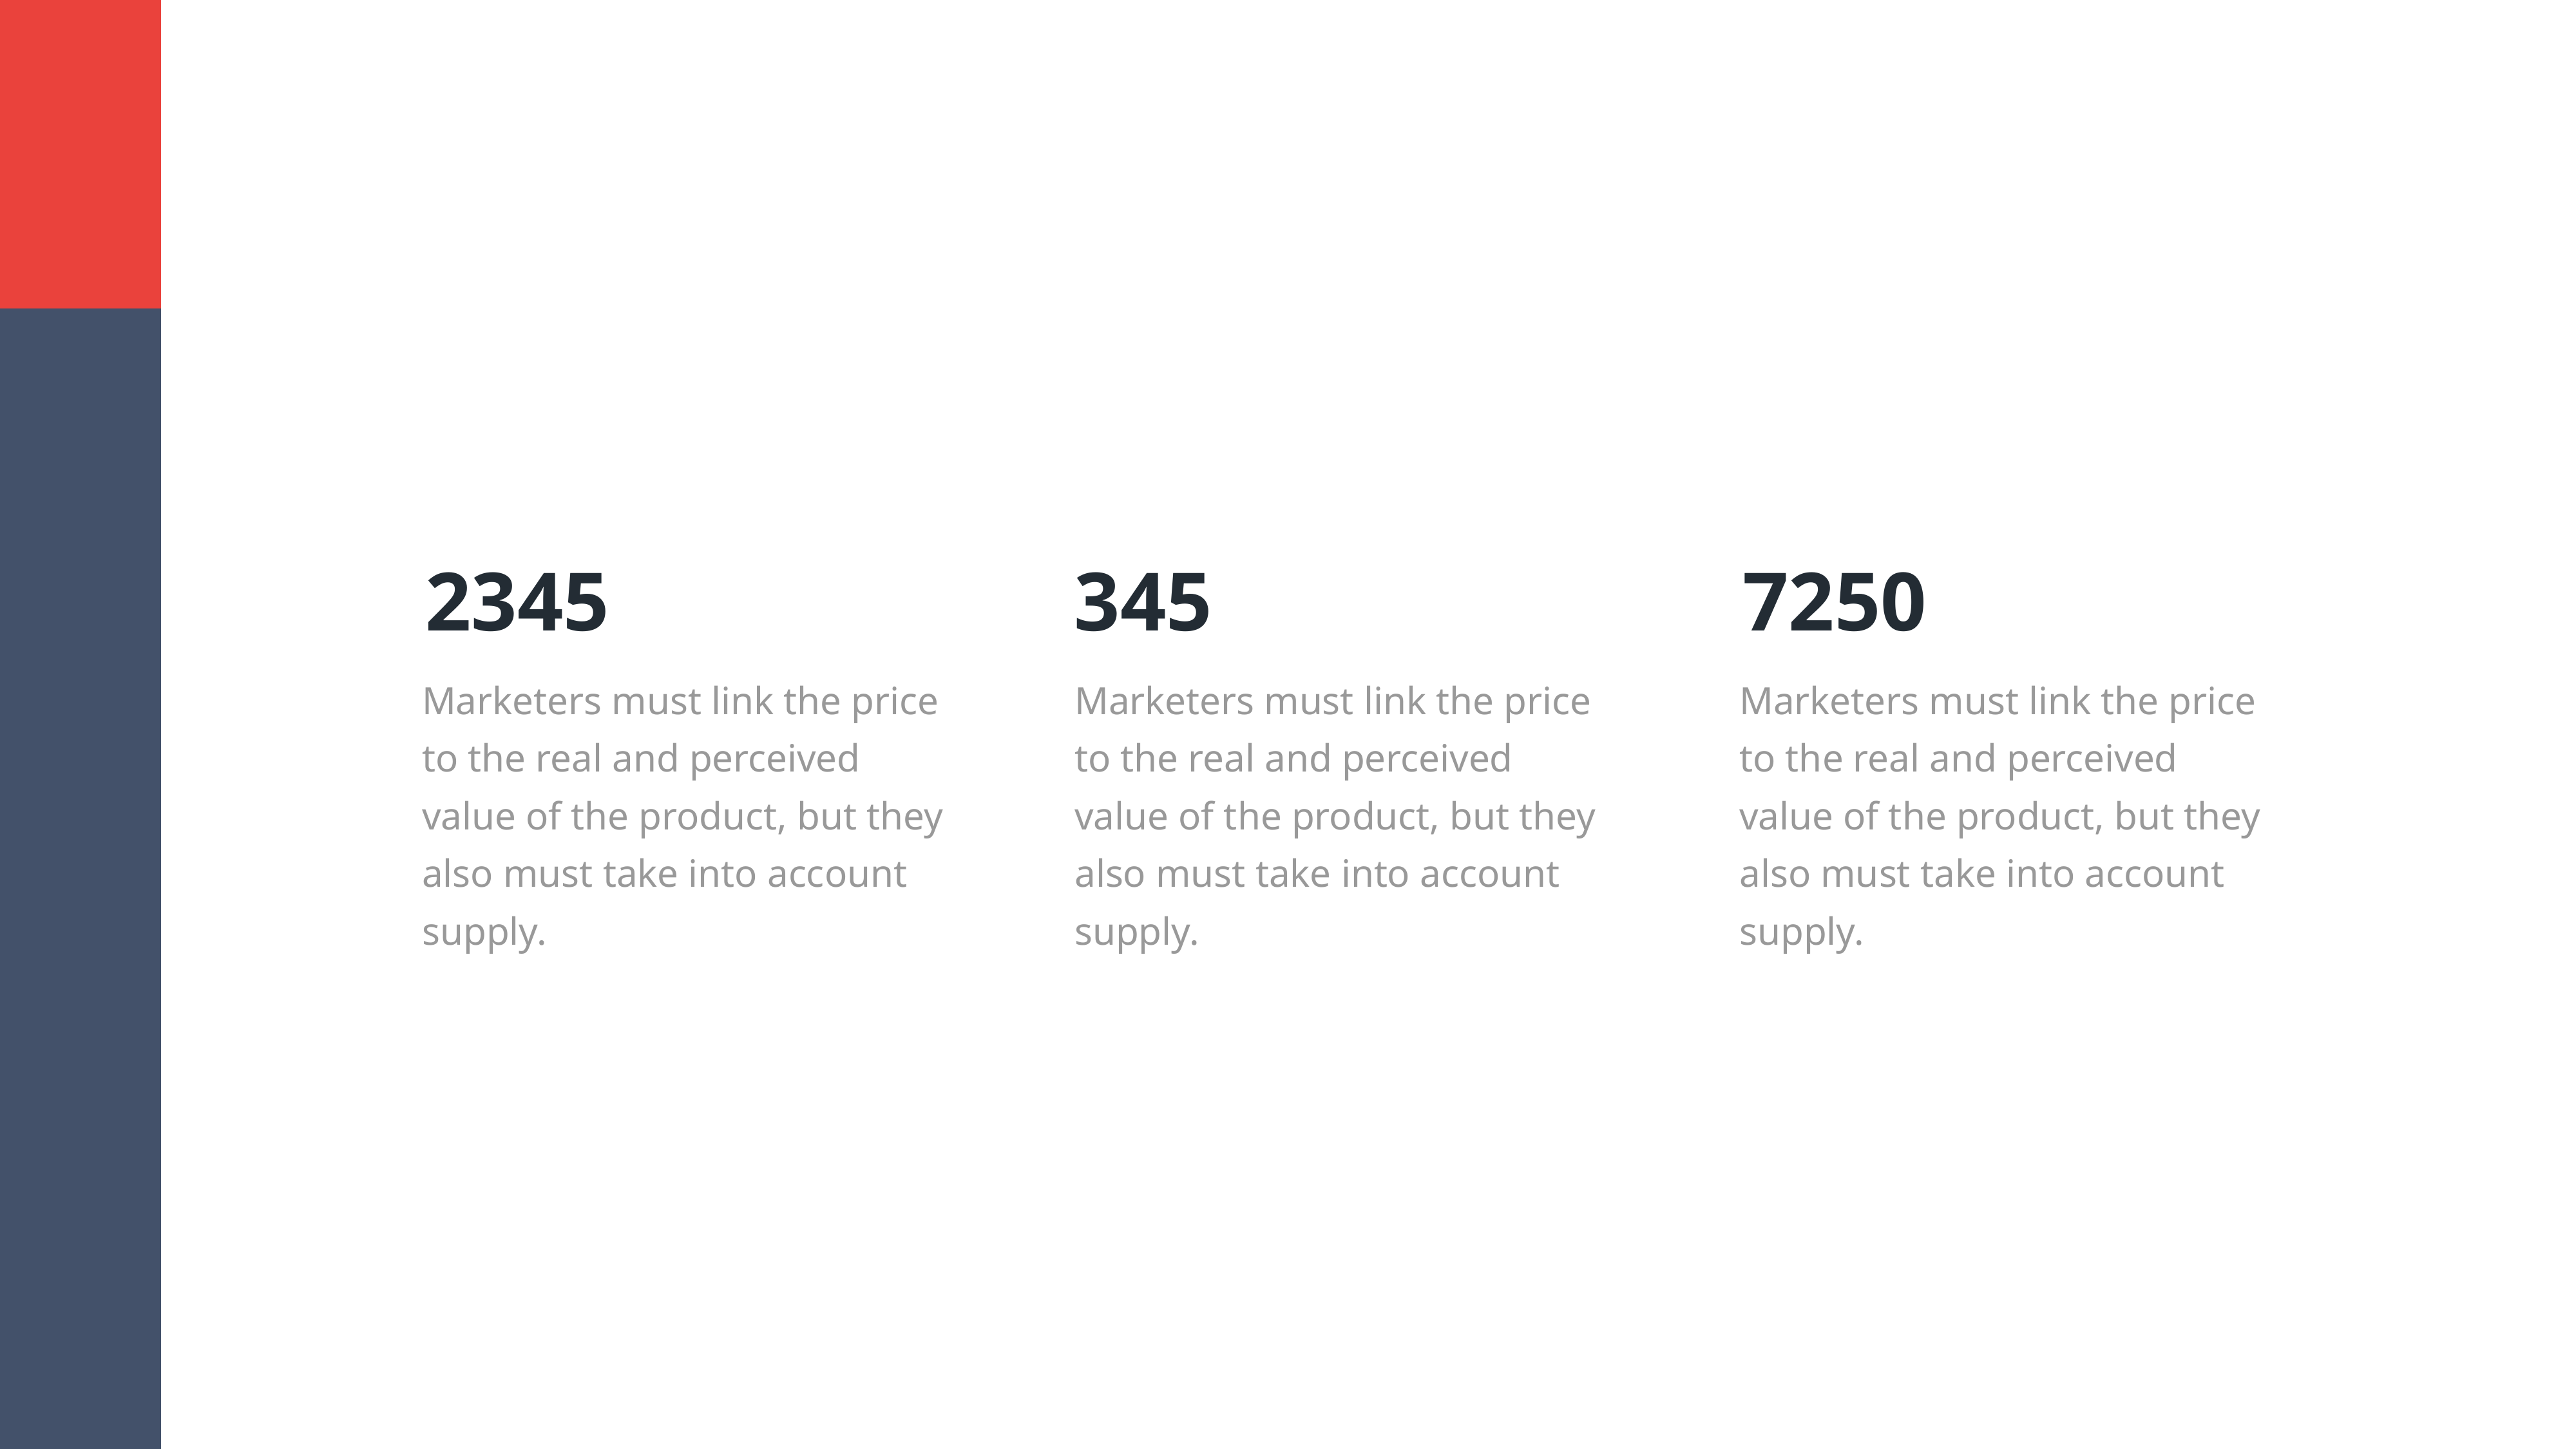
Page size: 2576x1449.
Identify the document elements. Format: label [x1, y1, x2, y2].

text_box [399, 545, 2303, 904]
text_box [0, 0, 162, 308]
text_box [0, 308, 162, 1449]
